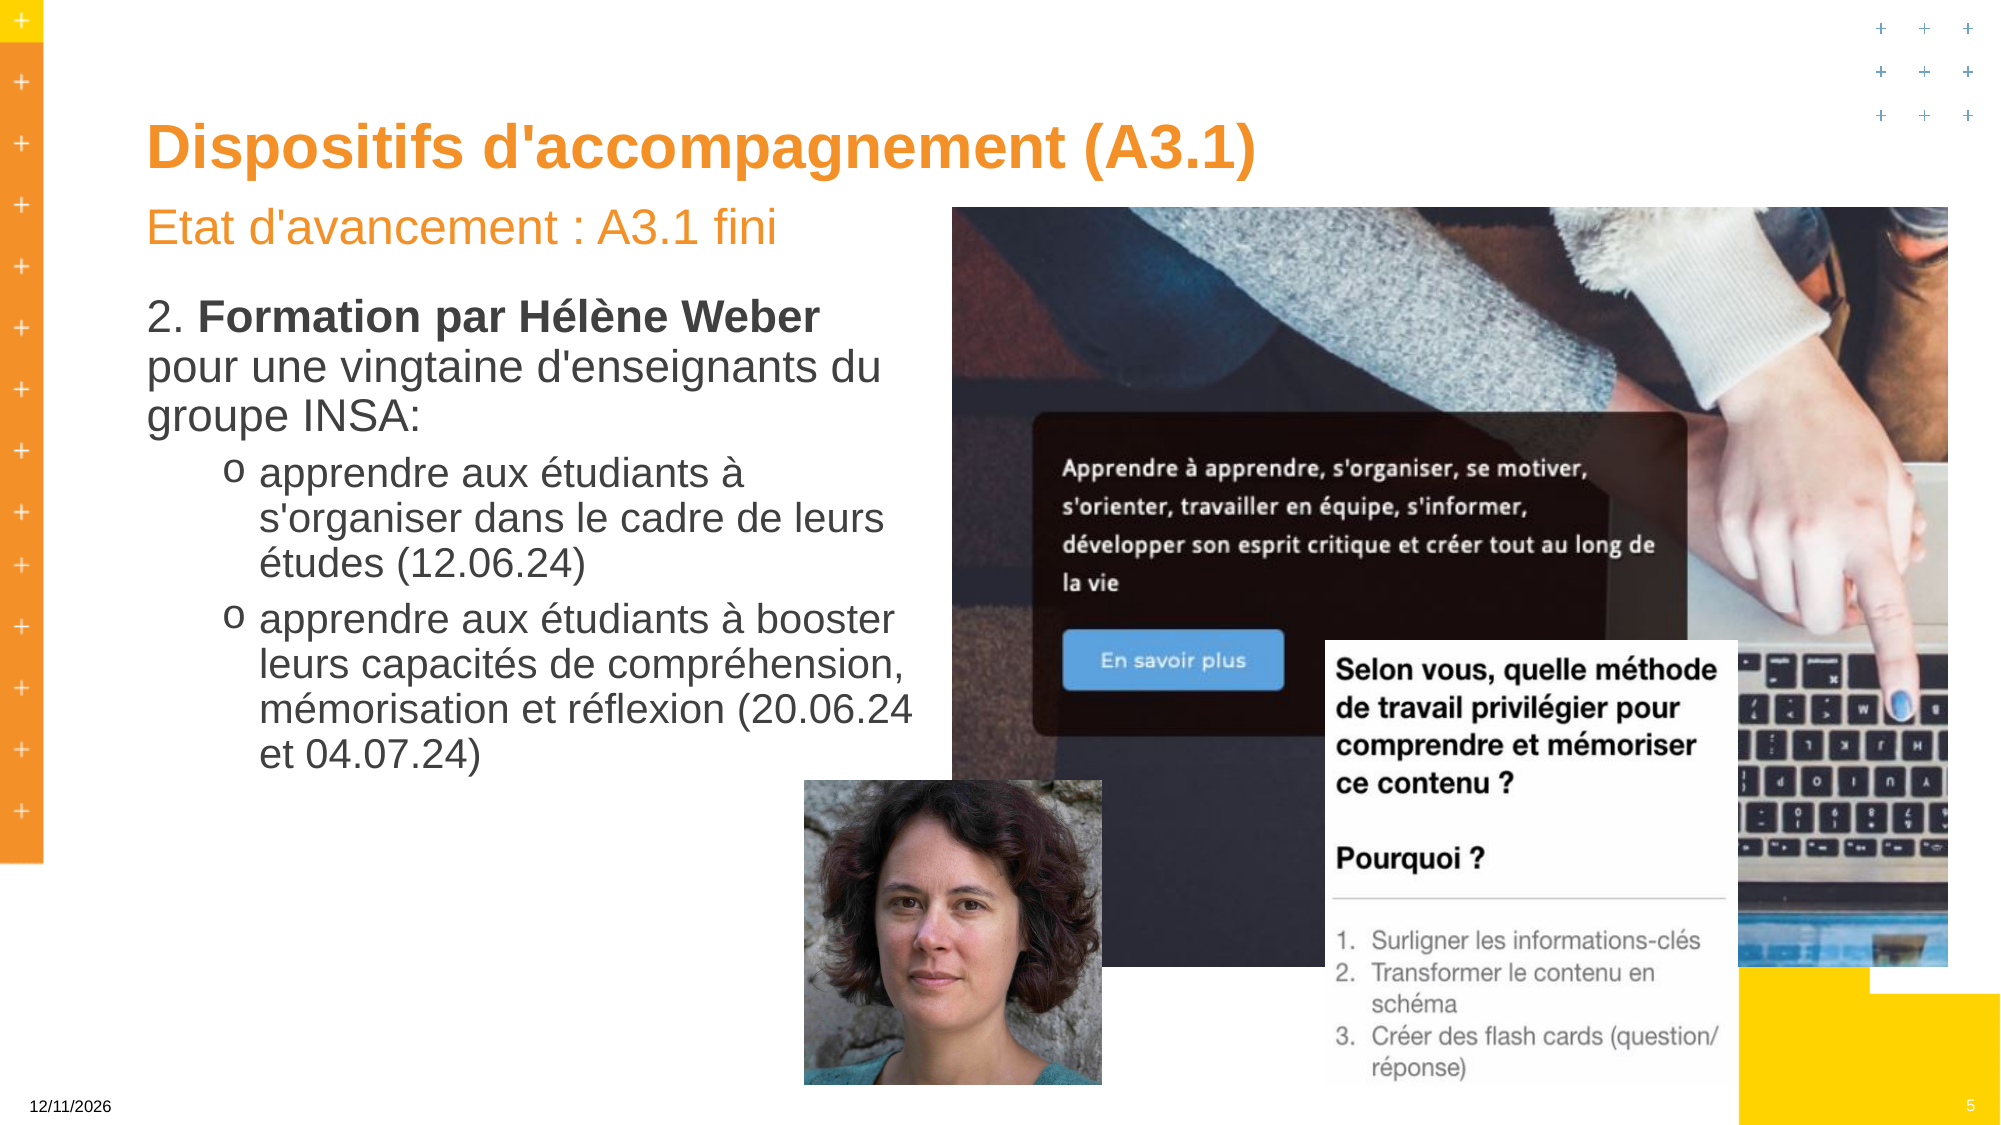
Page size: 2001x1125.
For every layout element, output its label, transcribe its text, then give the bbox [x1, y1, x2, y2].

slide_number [23, 1085, 474, 1125]
list 2. Formation par Hélène Weber pour une vingtaine d'enseignants du groupe INSA: apprendre aux étudiants à s'organiser dans le cadre de leurs études (12.06.24) apprendre aux étudiants à booster leurs capacités de compréhension, mémorisation et réflexion (20.06.24 et 04.07.24) [146, 294, 952, 1027]
slide_number 5 [1531, 1084, 1982, 1125]
picture [0, 0, 2001, 1125]
text_box Dispositifs d'accompagnement (A3.1) [146, 114, 1855, 208]
text_box Etat d'avancement : A3.1 fini [145, 201, 952, 294]
